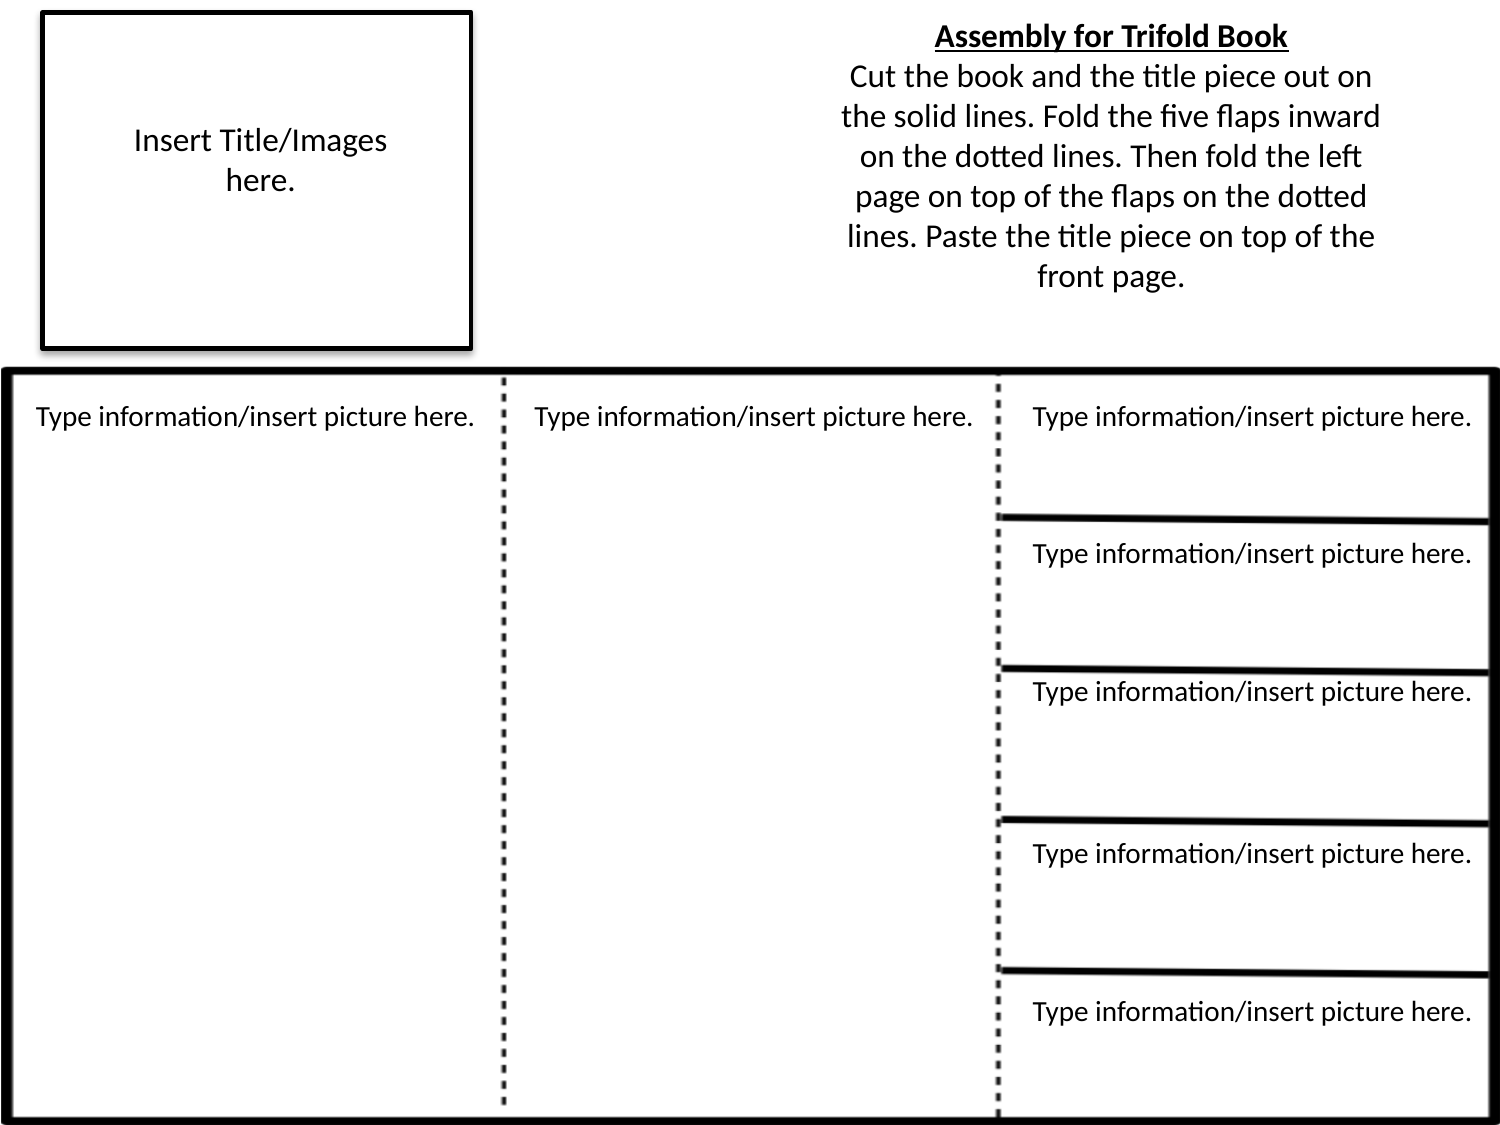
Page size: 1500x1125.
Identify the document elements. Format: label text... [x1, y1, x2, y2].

text_box Insert Title/Images here. [116, 110, 365, 206]
picture [2, 0, 1500, 1125]
text_box [42, 12, 365, 350]
text_box Type information/insert picture here. [1135, 527, 1490, 577]
text_box Assembly for Trifold Book Cut the book and the title piece out on the solid lines. Fold the five flaps inward on the dotted lines. Then fold the left page on top of the flaps on the dotted lines. Paste the title piece on top of the front page. [1135, 7, 1412, 302]
text_box Type information/insert picture here. [1135, 390, 1490, 440]
text_box Type information/insert picture here. [18, 390, 365, 440]
text_box Type information/insert picture here. [1135, 984, 1490, 1035]
text_box Type information/insert picture here. [1135, 827, 1490, 877]
text_box Type information/insert picture here. [1135, 664, 1490, 715]
